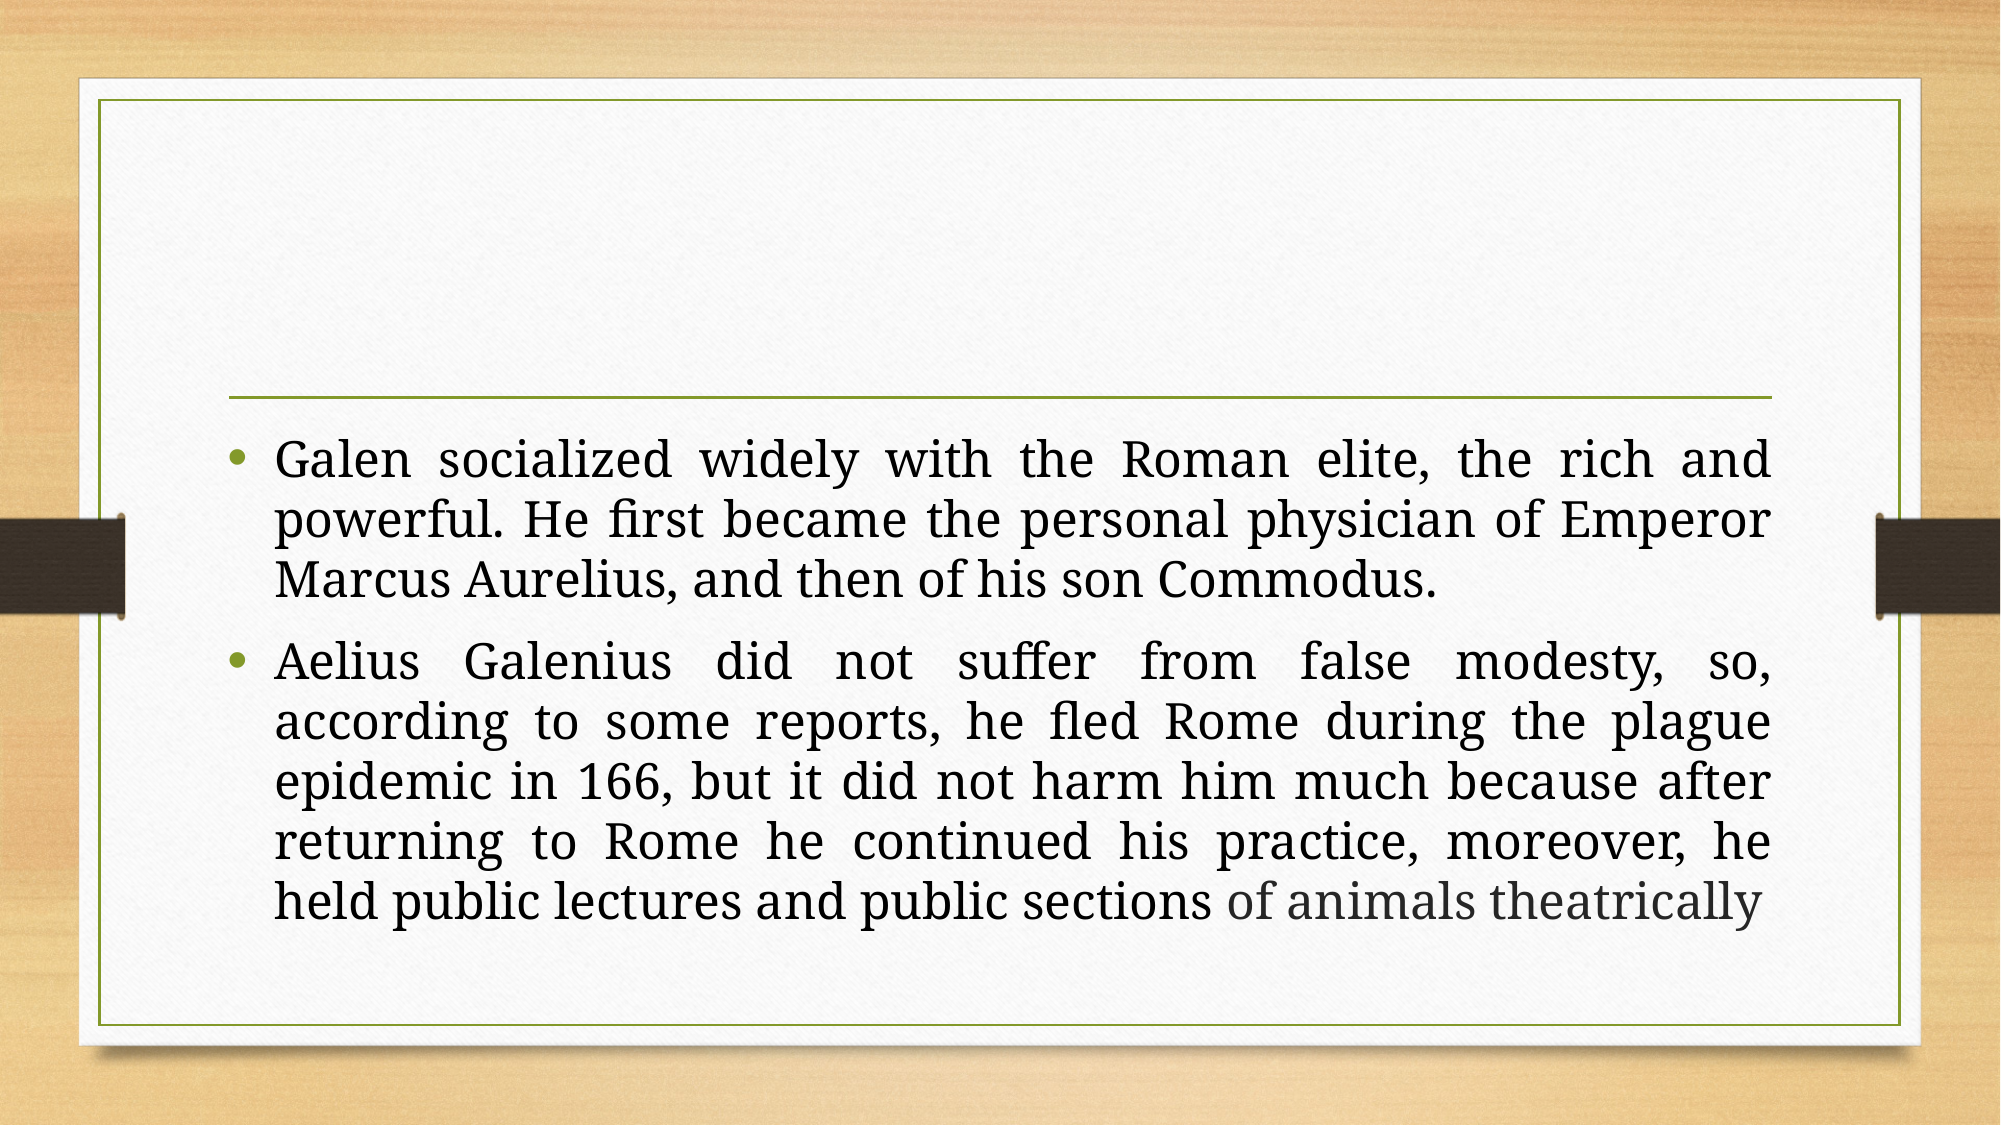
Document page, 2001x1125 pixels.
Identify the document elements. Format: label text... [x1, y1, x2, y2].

picture [0, 0, 2001, 1125]
list Galen socialized widely with the Roman elite, the rich and powerful. He first became the personal physician of Emperor Marcus Aurelius, and then of his son Commodus. Aelius Galenius did not suffer from false modesty, so, according to some reports, he fled Rome during the plague epidemic in 166, but it did not harm him much because after returning to Rome he continued his practice, moreover, he held public lectures and public sections of animals theatrically [212, 419, 1788, 964]
